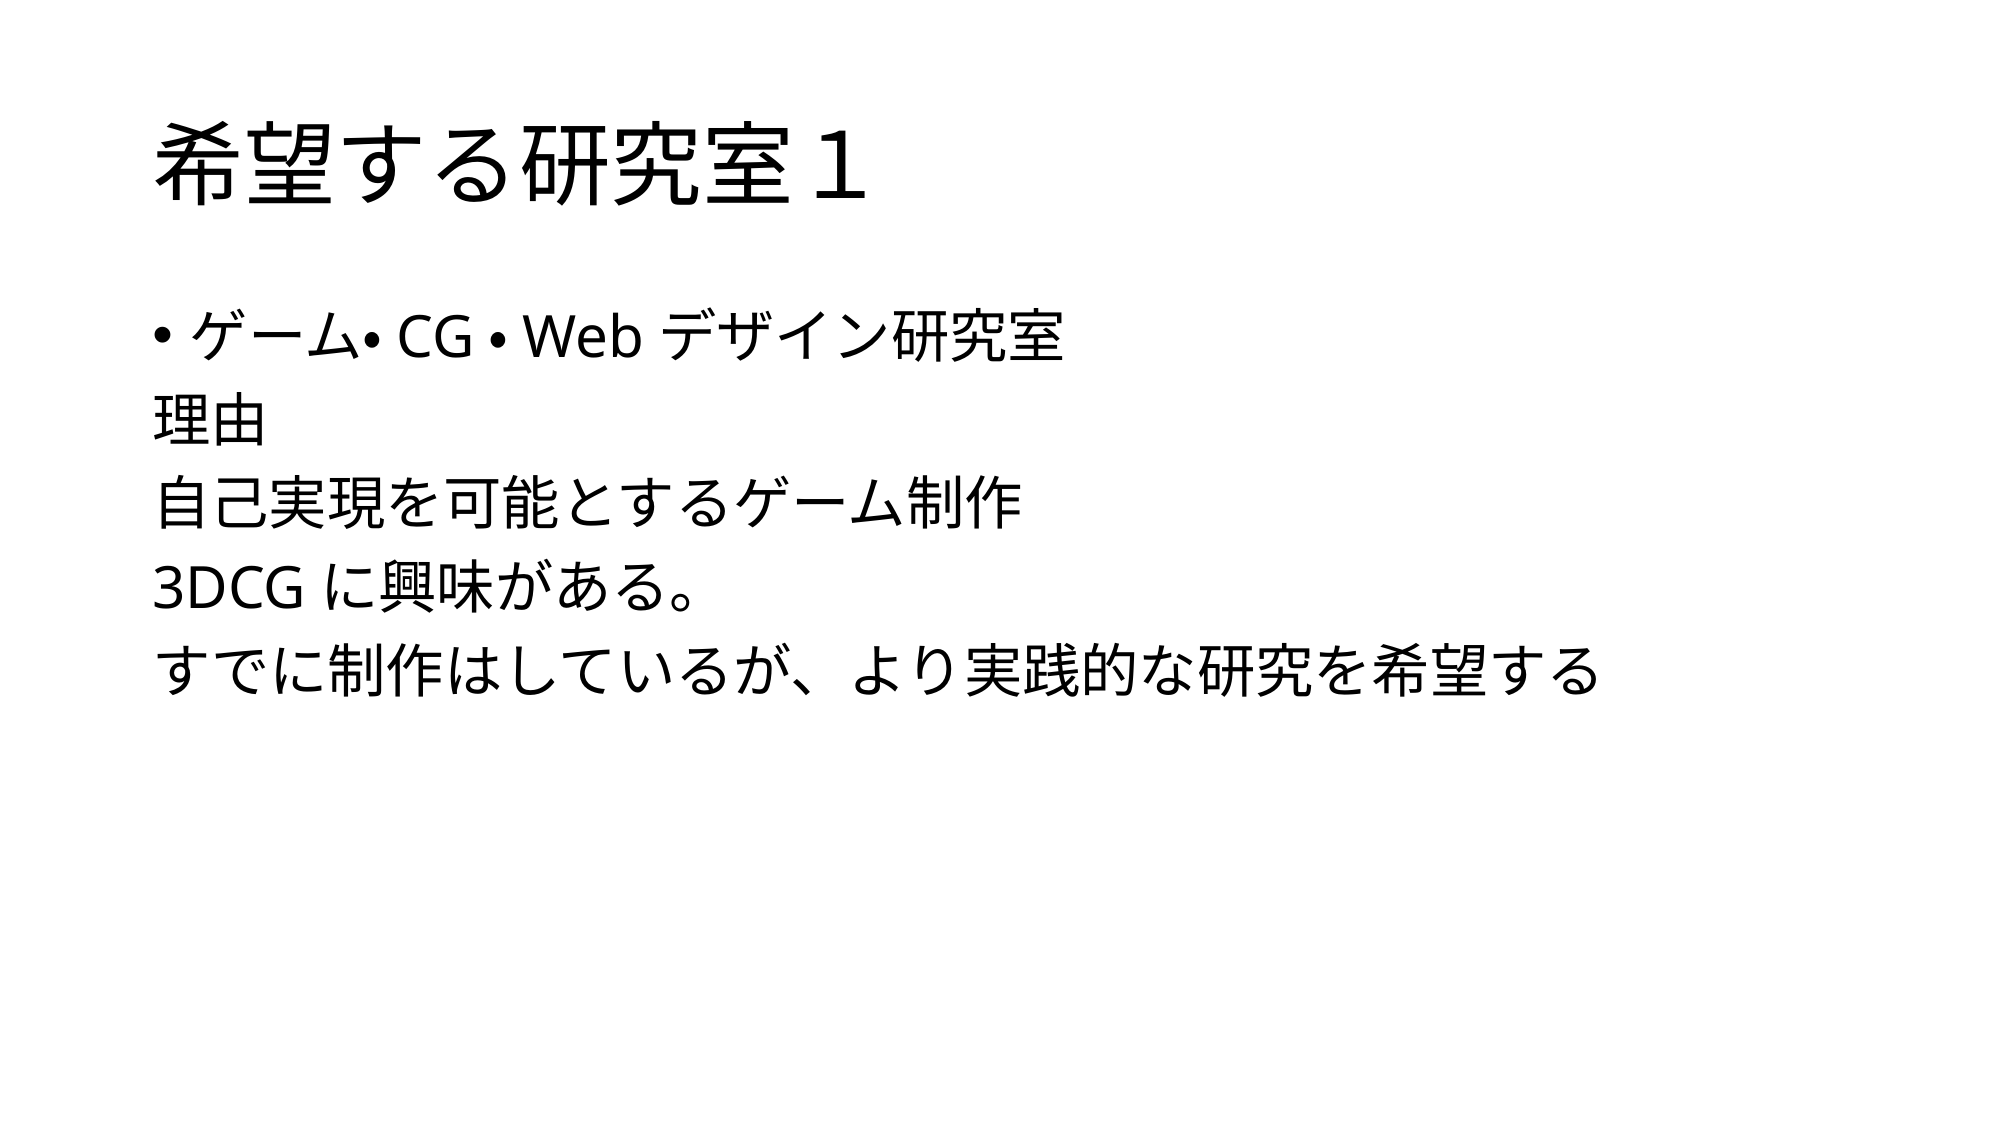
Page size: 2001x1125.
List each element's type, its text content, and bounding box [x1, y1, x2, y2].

title 希望する研究室１ [137, 59, 1863, 278]
list ゲーム・CG・Webデザイン研究室 理由 自己実現を可能とするゲーム制作 3DCGに興味がある。 すでに制作はしているが、より実践的な研究を希望する [137, 299, 1863, 1014]
